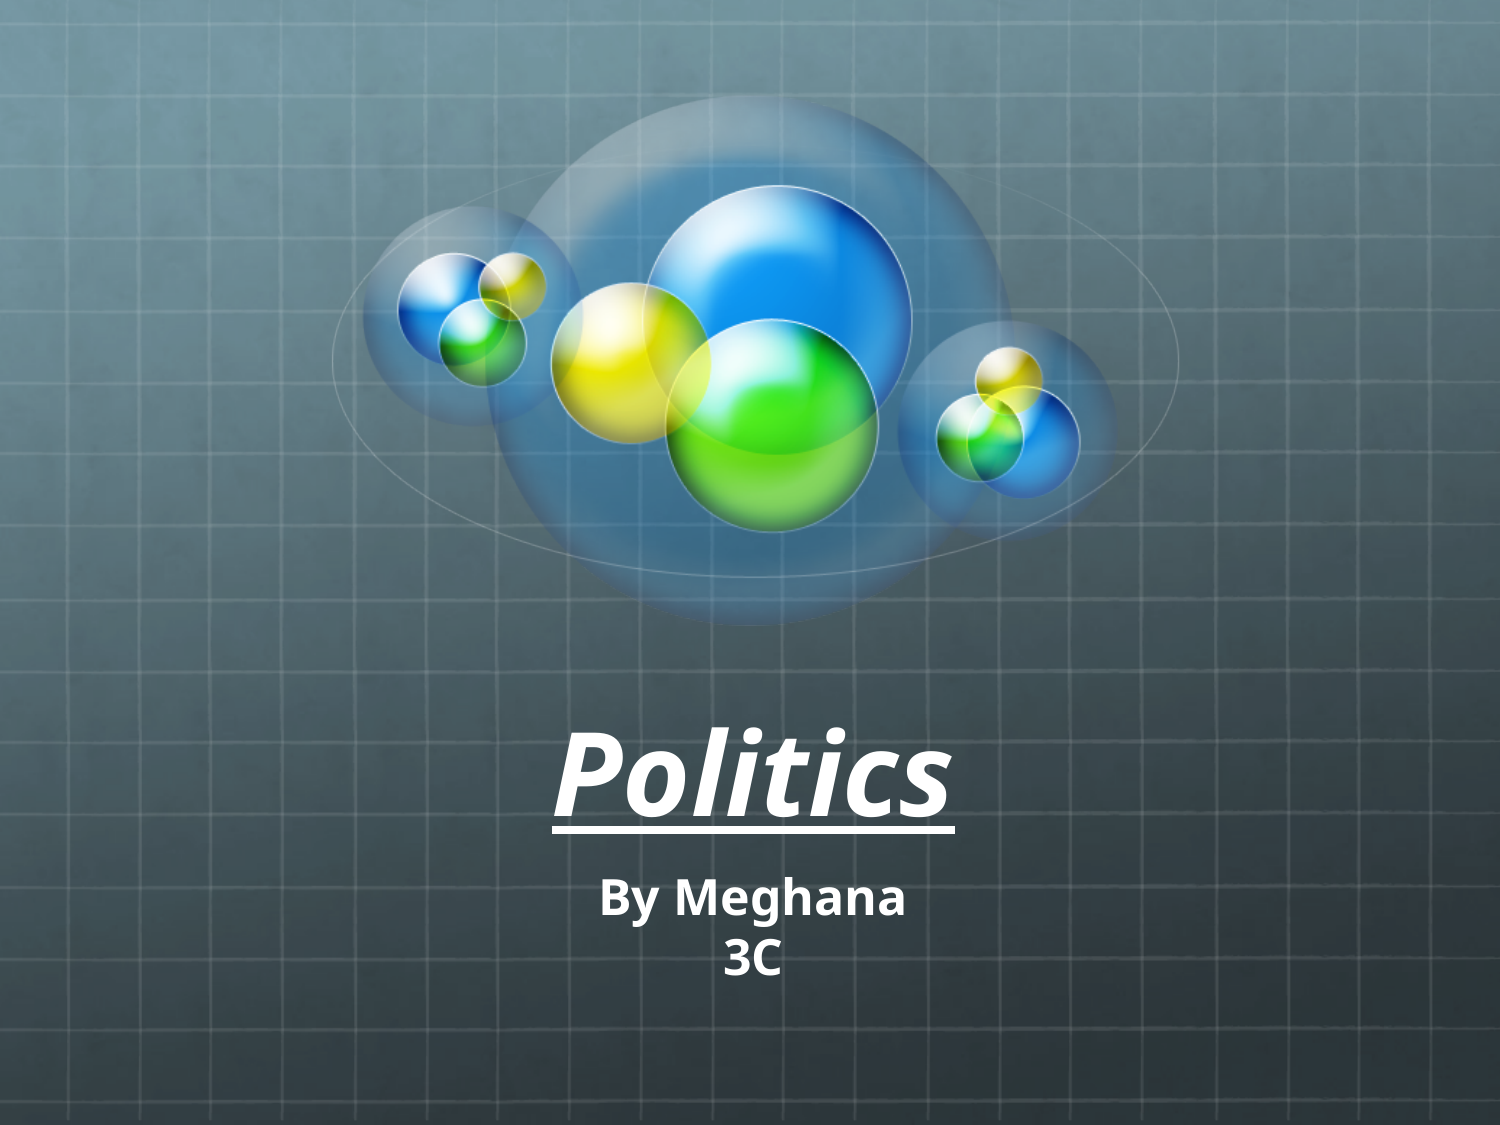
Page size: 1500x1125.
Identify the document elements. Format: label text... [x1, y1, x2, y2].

picture [0, 0, 1500, 1125]
subtitle By Meghana 3C [134, 858, 1372, 1028]
title Politics [134, 681, 1372, 848]
